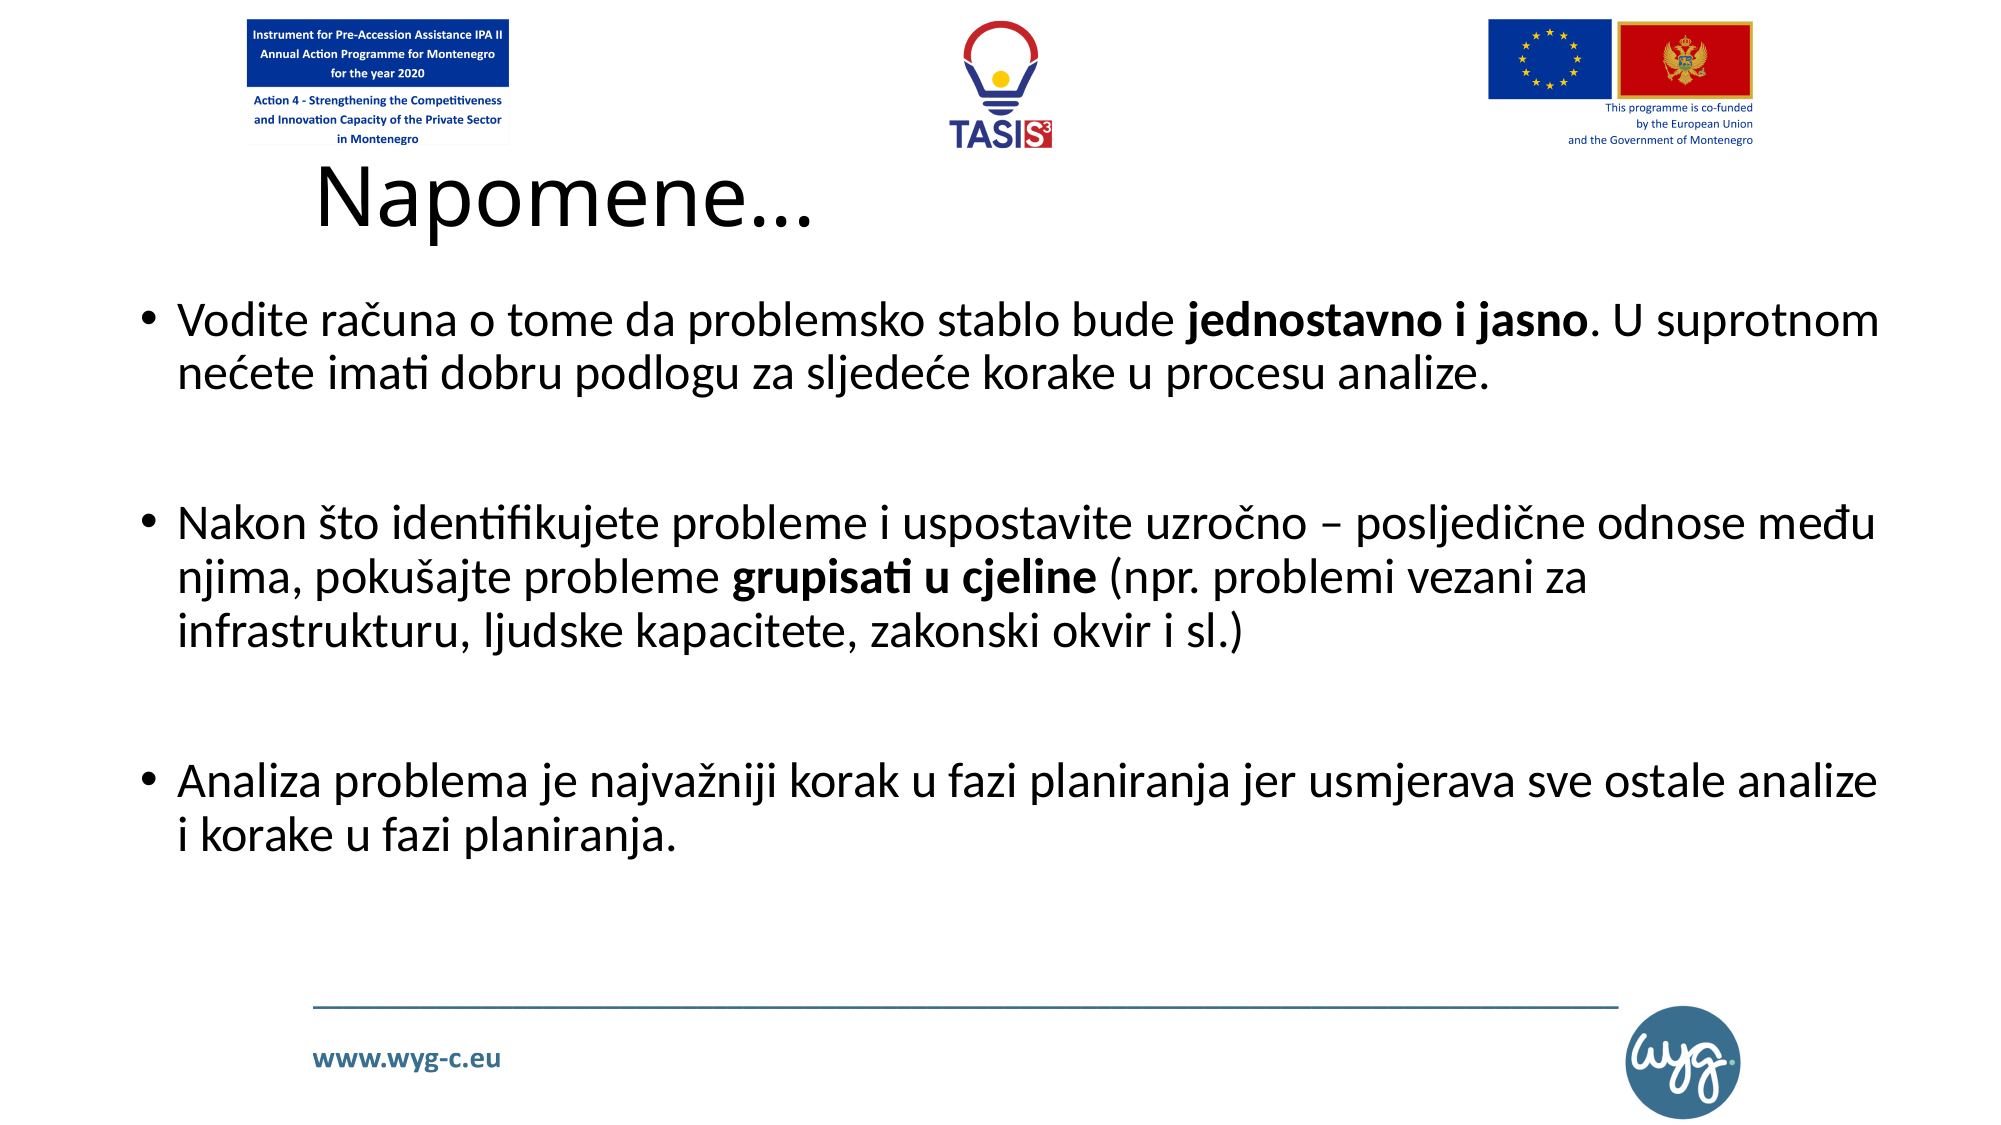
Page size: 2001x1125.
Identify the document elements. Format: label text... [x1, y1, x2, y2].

picture [246, 19, 1753, 149]
title Napomene... [298, 146, 1680, 252]
picture [312, 1005, 1743, 1125]
list Vodite računa o tome da problemsko stablo bude jednostavno i jasno. U suprotnom nećete imati dobru podlogu za sljedeće korake u procesu analize. Nakon što identifikujete probleme i uspostavite uzročno – posljedične odnose među njima, pokušajte probleme grupisati u cjeline (npr. problemi vezani za infrastrukturu, ljudske kapacitete, zakonski okvir i sl.) Analiza problema je najvažniji korak u fazi planiranja jer usmjerava sve ostale analize i korake u fazi planiranja. [125, 285, 1896, 1005]
